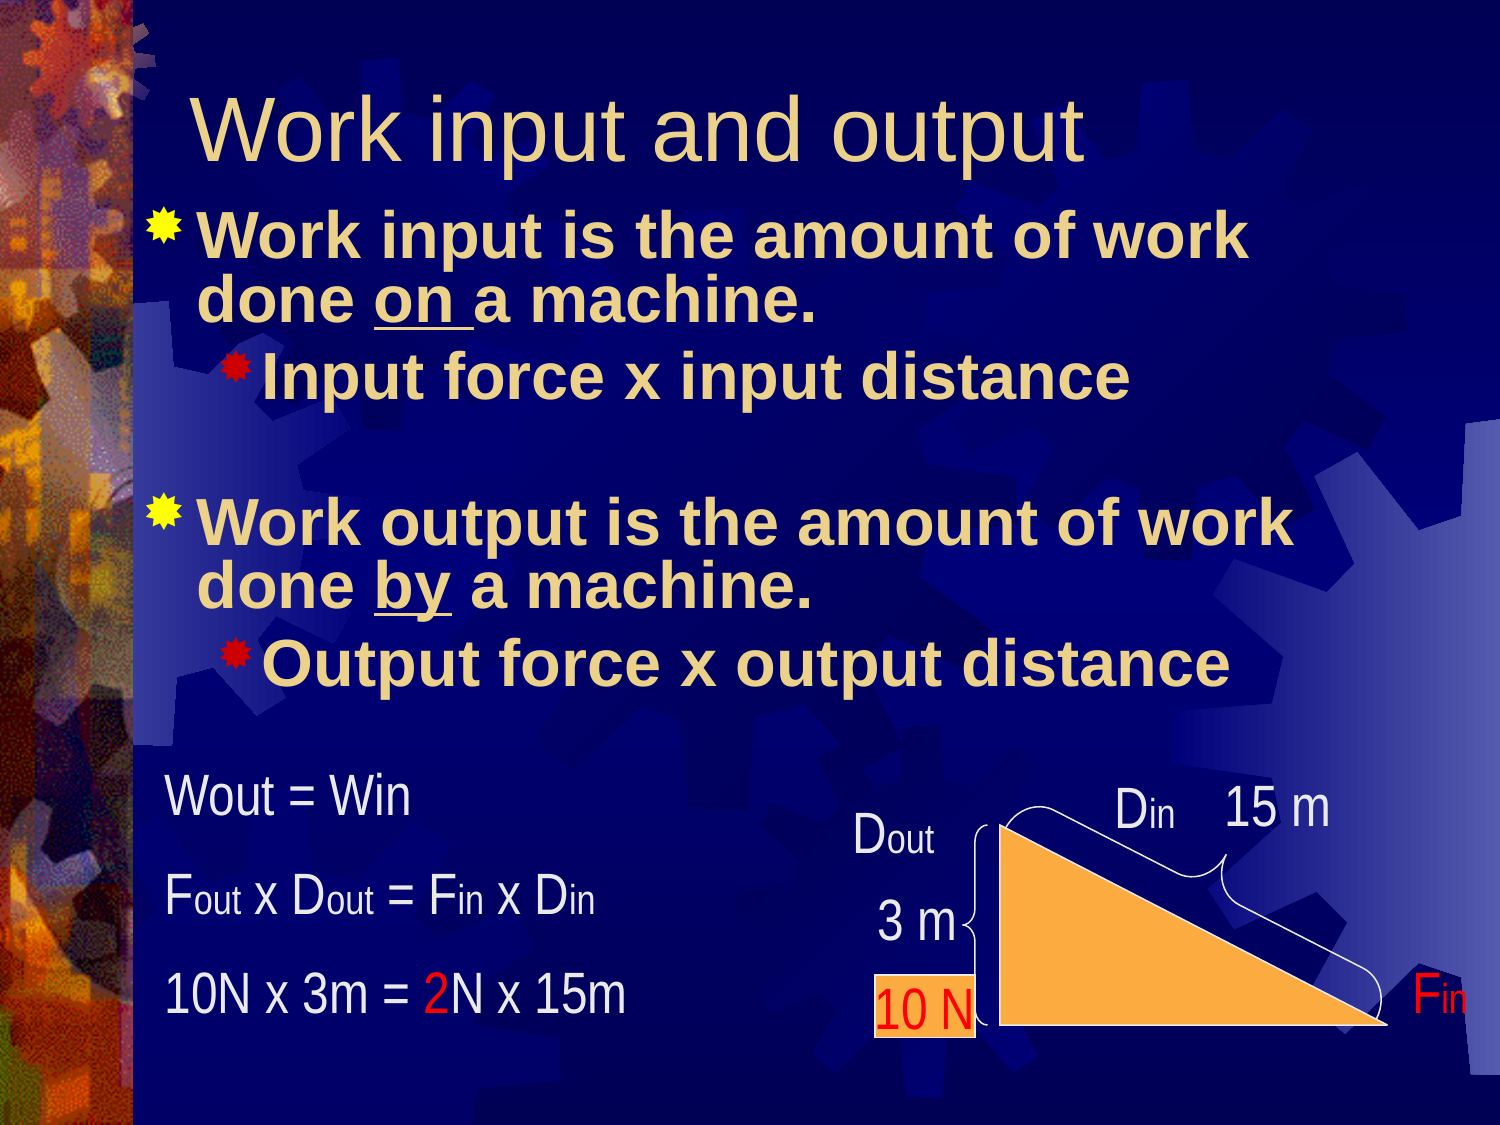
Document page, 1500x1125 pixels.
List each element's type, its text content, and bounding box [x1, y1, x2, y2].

list Work input is the amount of work done on a machine. Input force x input distance Work output is the amount of work done by a machine. Output force x output distance [124, 199, 1401, 751]
text_box Fin [1397, 947, 1483, 1033]
text_box [999, 825, 1388, 1026]
text_box Dout [837, 787, 950, 873]
text_box [1004, 806, 1382, 1019]
text_box Din [1099, 762, 1239, 848]
title Work input and output [174, 0, 1451, 188]
picture [0, 0, 133, 1125]
text_box [972, 825, 988, 1026]
text_box 10 N [875, 974, 975, 1038]
text_box Wout = Win Fout x Dout = Fin x Din 10N x 3m = 2N x 15m [150, 750, 859, 1033]
text_box 15 m [1210, 760, 1346, 846]
text_box 3 m [862, 875, 972, 960]
